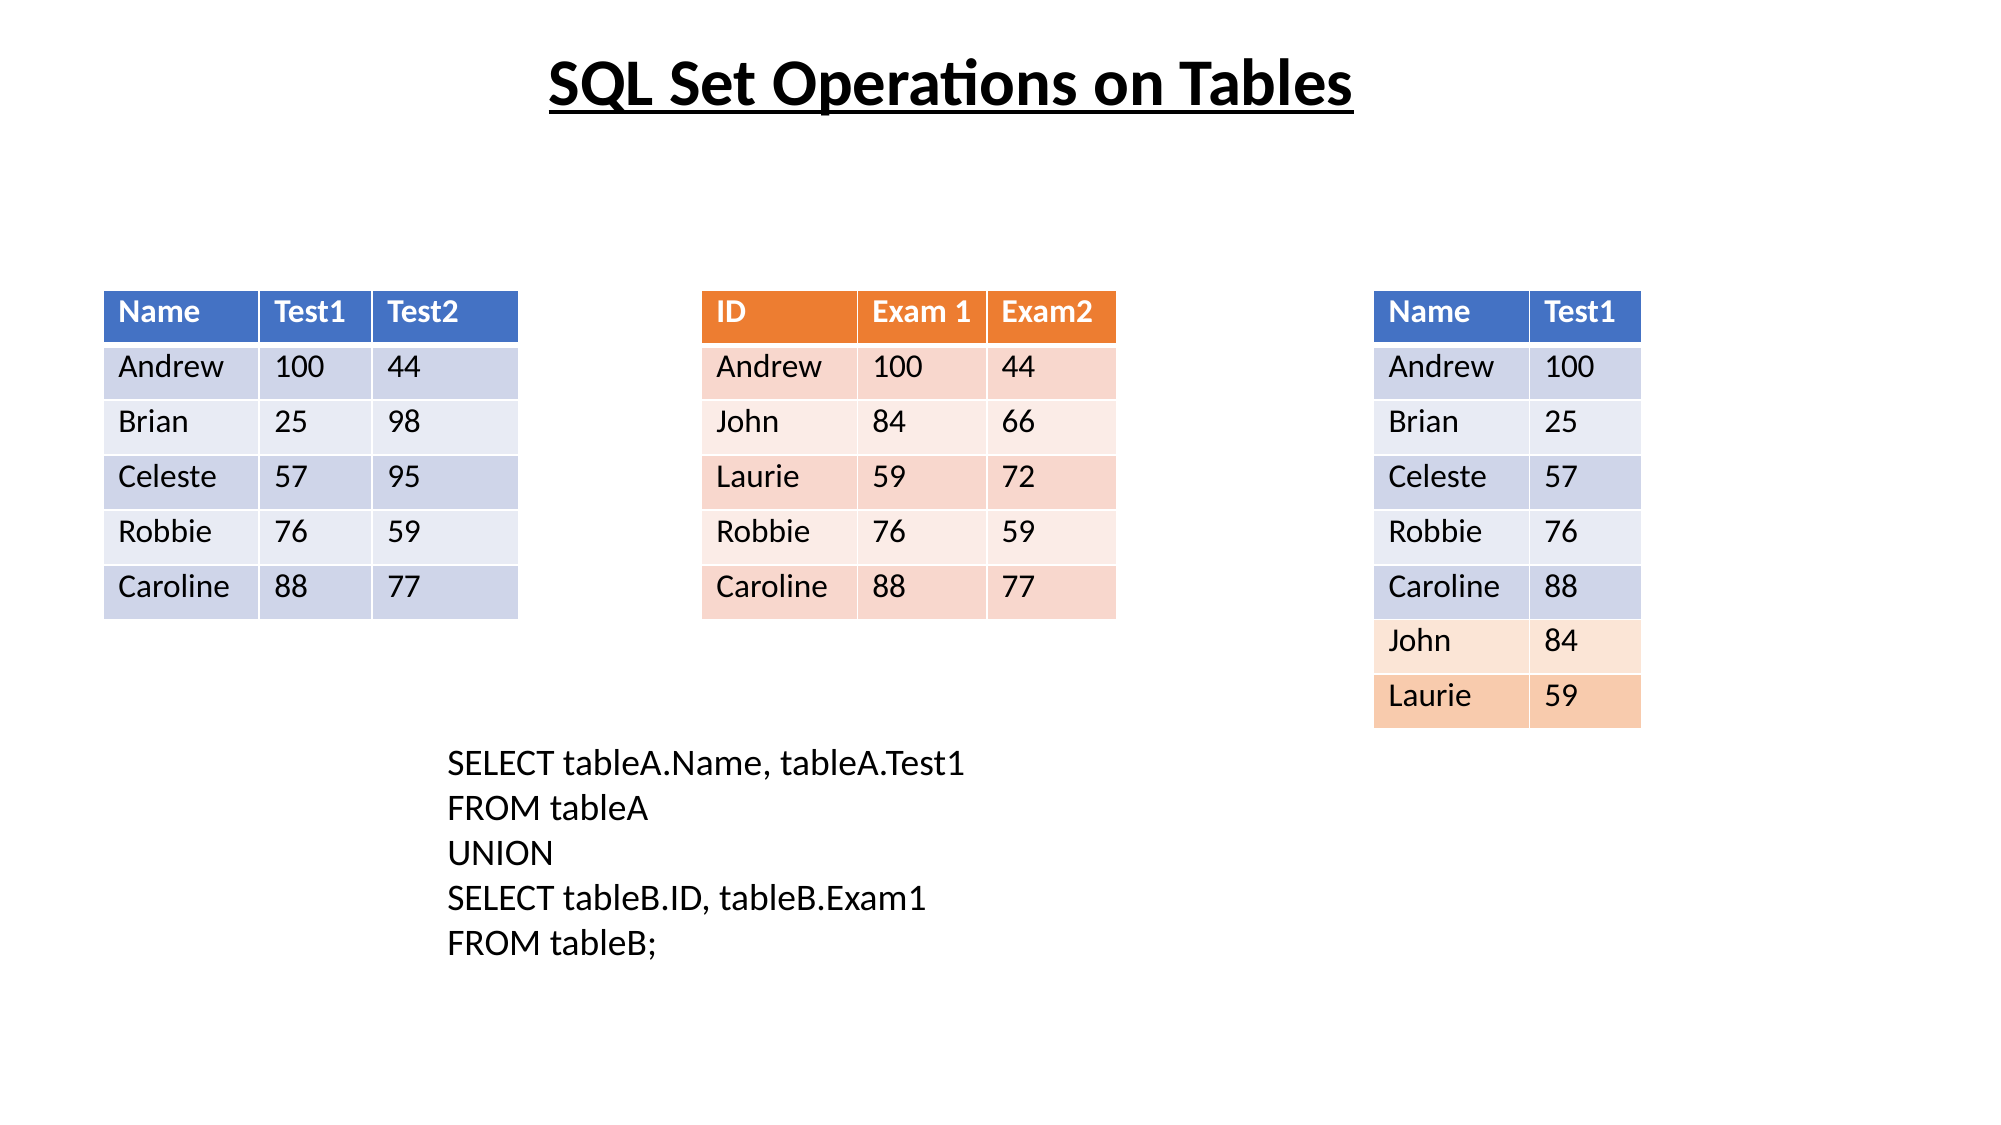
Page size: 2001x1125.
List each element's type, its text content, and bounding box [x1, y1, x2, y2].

table_cell 59 [858, 456, 986, 509]
table_cell 88 [858, 566, 986, 619]
text_box SELECT tableA.Name, tableA.Test1 FROM tableA UNION SELECT tableB.ID, tableB.Exam1 FROM tableB; [432, 730, 1104, 970]
text_box SQL Set Operations on Tables [533, 31, 1369, 126]
table_cell 59 [988, 511, 1116, 564]
table_header Test1 [260, 291, 371, 342]
table_cell 95 [373, 456, 518, 509]
table_cell 98 [373, 401, 518, 454]
table_cell 100 [1530, 348, 1641, 399]
table_cell 84 [858, 401, 986, 454]
table_cell 77 [373, 566, 518, 619]
table_header Exam2 [988, 291, 1116, 343]
table_cell 84 [1530, 620, 1641, 673]
table_cell 100 [260, 348, 371, 399]
table_cell Caroline [1374, 566, 1529, 619]
table_cell Brian [1374, 401, 1529, 454]
table_cell 88 [260, 566, 371, 619]
table_cell 66 [988, 401, 1116, 454]
table_cell 76 [260, 511, 371, 564]
table_cell Robbie [702, 511, 857, 564]
table_cell 57 [260, 456, 371, 509]
table_cell Caroline [104, 566, 258, 619]
table_cell Laurie [1374, 675, 1529, 728]
table_cell Brian [104, 401, 258, 454]
table_cell 77 [988, 566, 1116, 619]
table_cell 25 [260, 401, 371, 454]
table_cell 59 [373, 511, 518, 564]
table_cell 88 [1530, 566, 1641, 619]
table_cell Laurie [702, 456, 857, 509]
table_header Test1 [1530, 291, 1641, 342]
table_cell 76 [858, 511, 986, 564]
table_cell 44 [373, 348, 518, 399]
table_header Name [1374, 291, 1529, 342]
table_cell Celeste [1374, 456, 1529, 509]
table_cell 72 [988, 456, 1116, 509]
table_header Test2 [373, 291, 518, 342]
table_cell 25 [1530, 401, 1641, 454]
table_cell Robbie [104, 511, 258, 564]
table_cell Andrew [702, 348, 857, 399]
table_cell Andrew [1374, 348, 1529, 399]
table_cell 59 [1530, 675, 1641, 728]
table_cell Celeste [104, 456, 258, 509]
table_cell John [1374, 620, 1529, 673]
table_cell 57 [1530, 456, 1641, 509]
table_cell Robbie [1374, 511, 1529, 564]
table_cell Andrew [104, 348, 258, 399]
table_cell John [702, 401, 857, 454]
table_header Exam 1 [858, 291, 986, 343]
table_cell 44 [988, 348, 1116, 399]
table_cell Caroline [702, 566, 857, 619]
table_header Name [104, 291, 258, 342]
table_header ID [702, 291, 857, 343]
table_cell 100 [858, 348, 986, 399]
table_cell 76 [1530, 511, 1641, 564]
